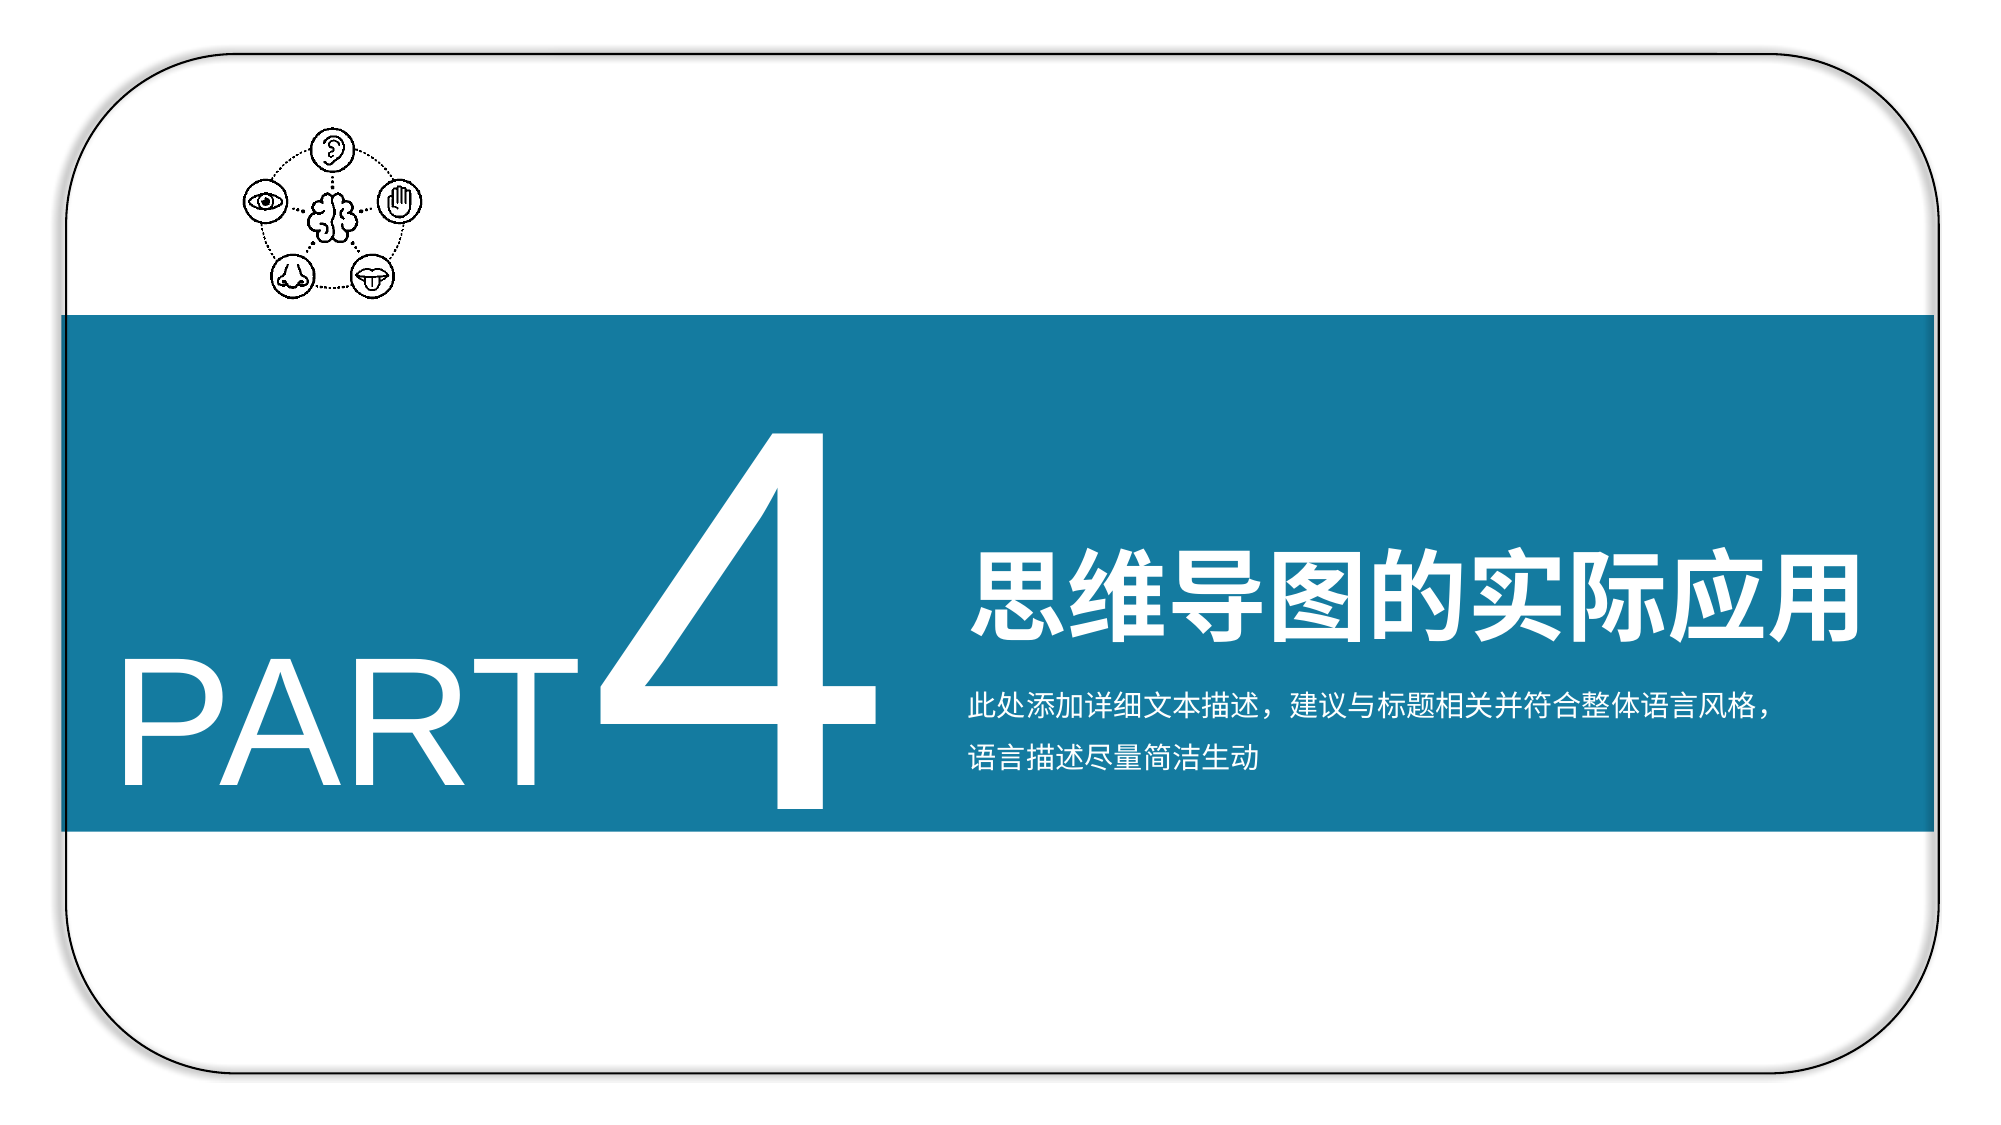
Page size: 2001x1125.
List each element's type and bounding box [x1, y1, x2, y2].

picture [221, 100, 442, 321]
text_box [65, 52, 1940, 1075]
